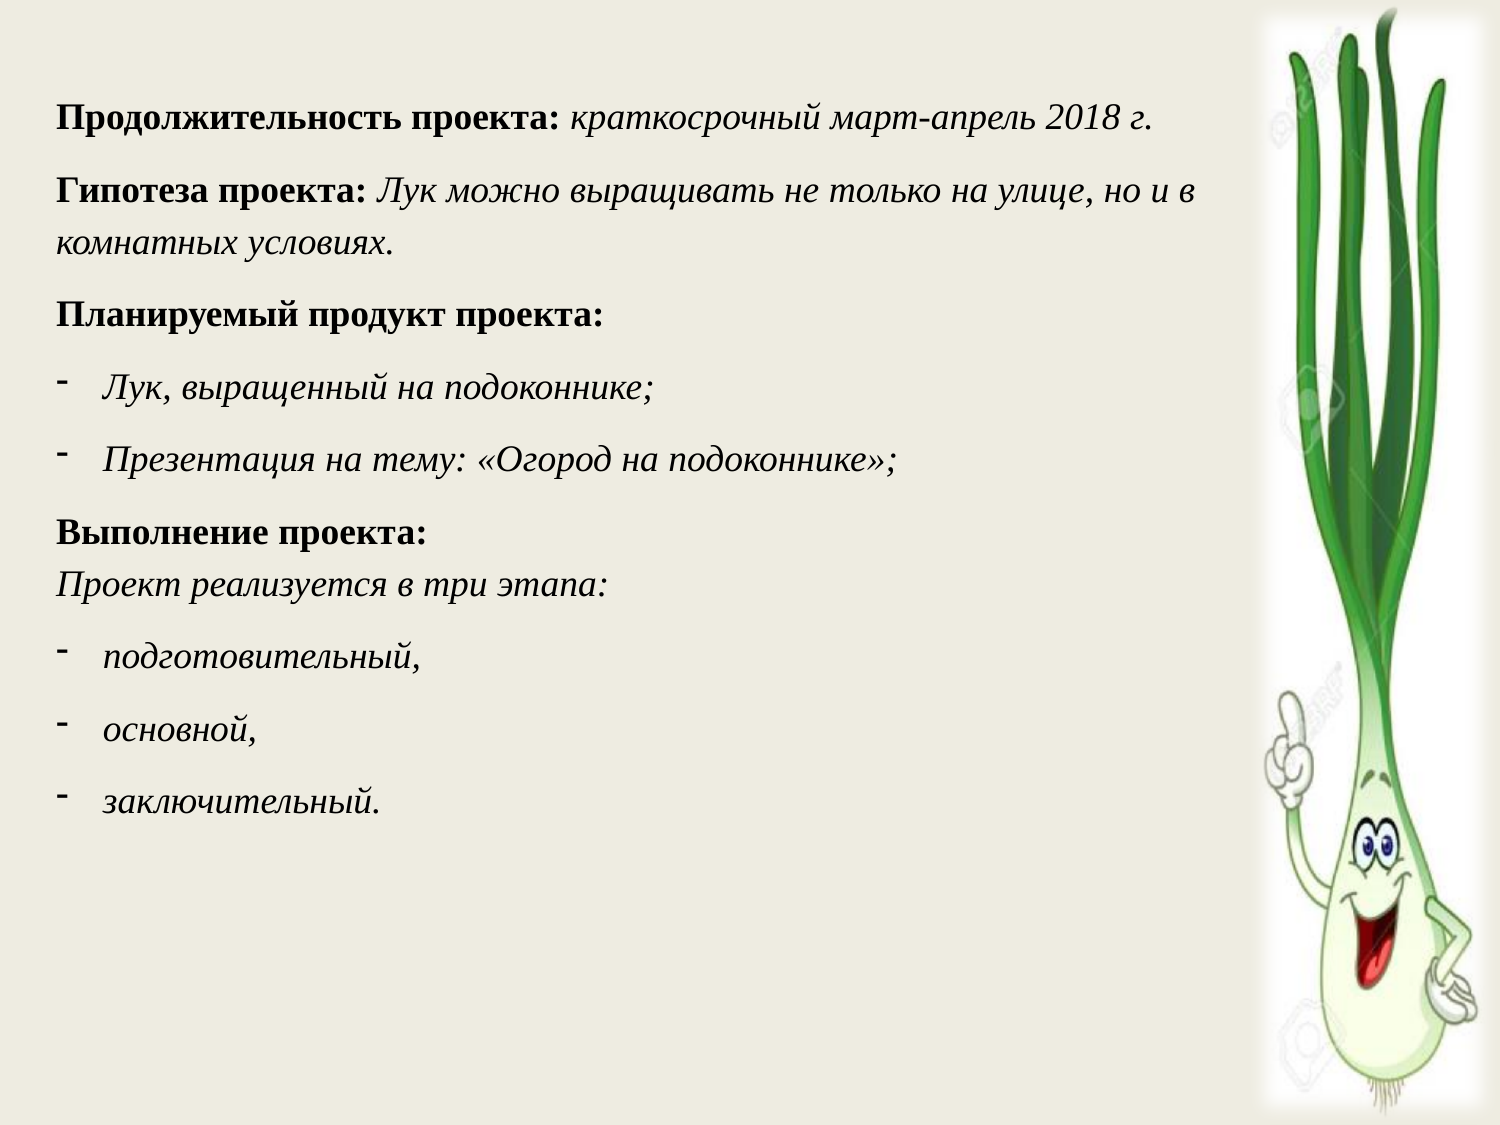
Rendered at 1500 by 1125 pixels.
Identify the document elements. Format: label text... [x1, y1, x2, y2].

text_box Продолжительность проекта: краткосрочный март-апрель 2018 г. Гипотеза проекта: Лук можно выращивать не только на улице, но и в комнатных условиях. Планируемый продукт проекта: Лук, выращенный на подоконнике; Презентация на тему: «Огород на подоконнике»; Выполнение проекта: Проект реализуется в три этапа: подготовительный, основной, заключительный. [41, 78, 1240, 890]
picture [1245, 0, 1499, 1125]
